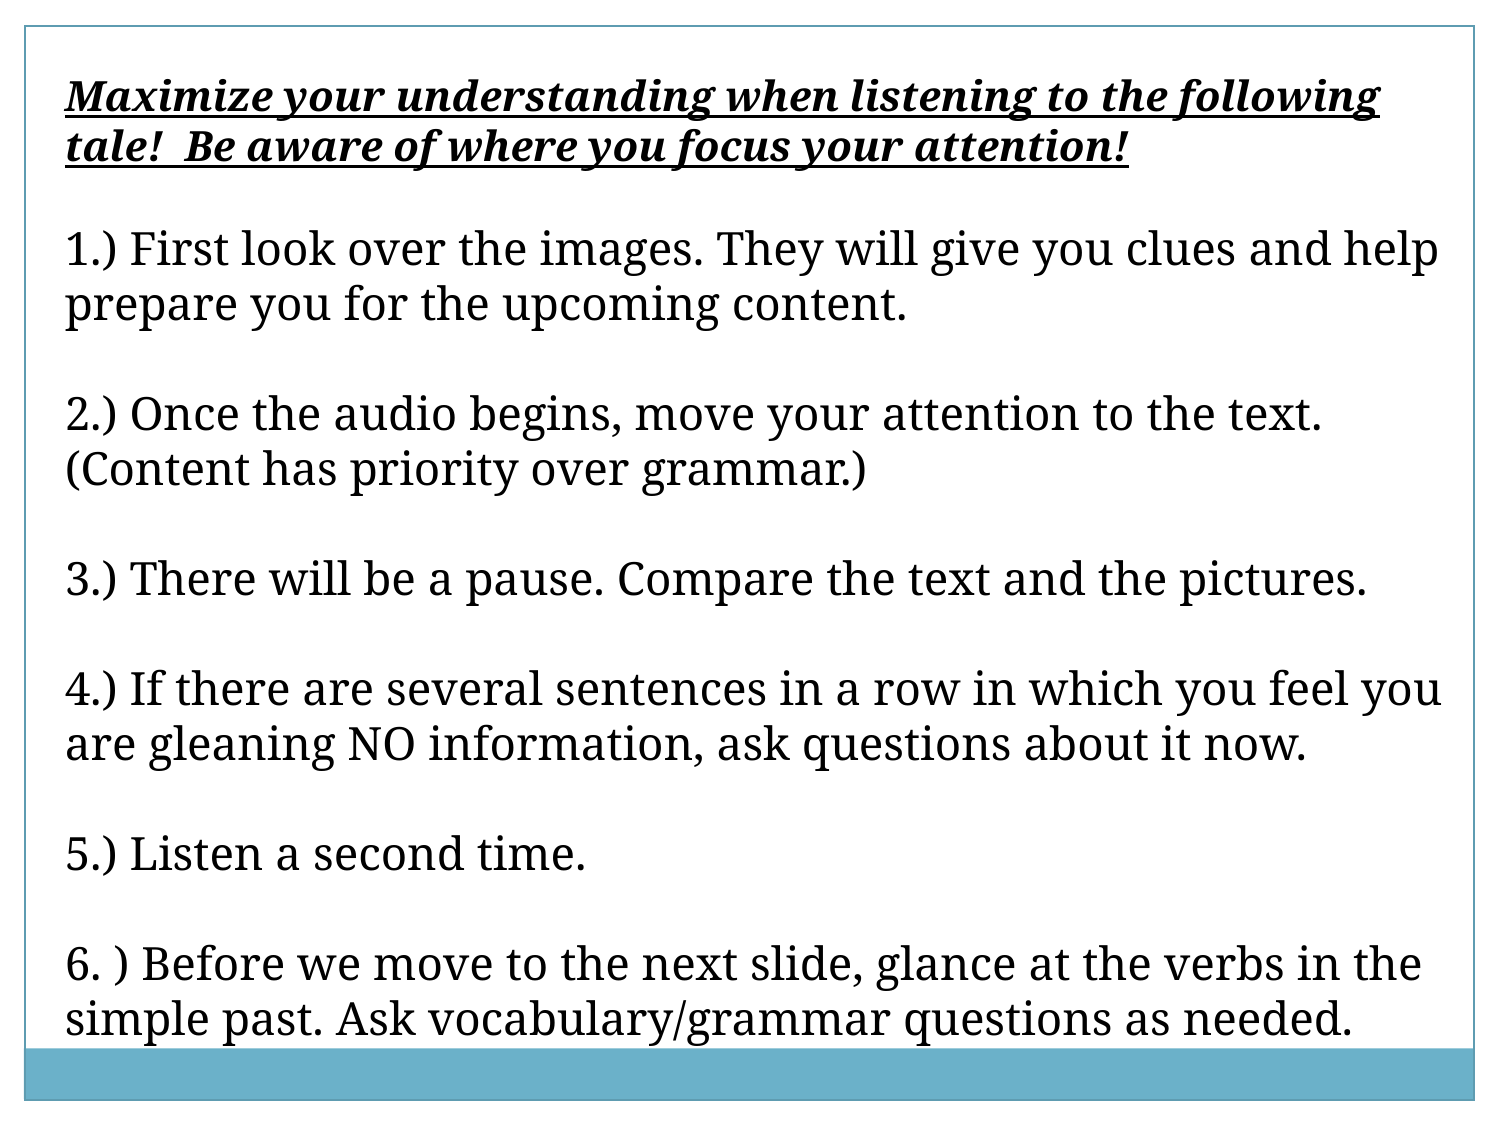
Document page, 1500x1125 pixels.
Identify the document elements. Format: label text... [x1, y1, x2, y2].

text_box Maximize your understanding when listening to the following tale! Be aware of where you focus your attention! 1.) First look over the images. They will give you clues and help prepare you for the upcoming content. 2.) Once the audio begins, move your attention to the text. (Content has priority over grammar.) 3.) There will be a pause. Compare the text and the pictures. 4.) If there are several sentences in a row in which you feel you are gleaning NO information, ask questions about it now. 5.) Listen a second time. 6. ) Before we move to the next slide, glance at the verbs in the simple past. Ask vocabulary/grammar questions as needed. [49, 62, 1463, 1125]
